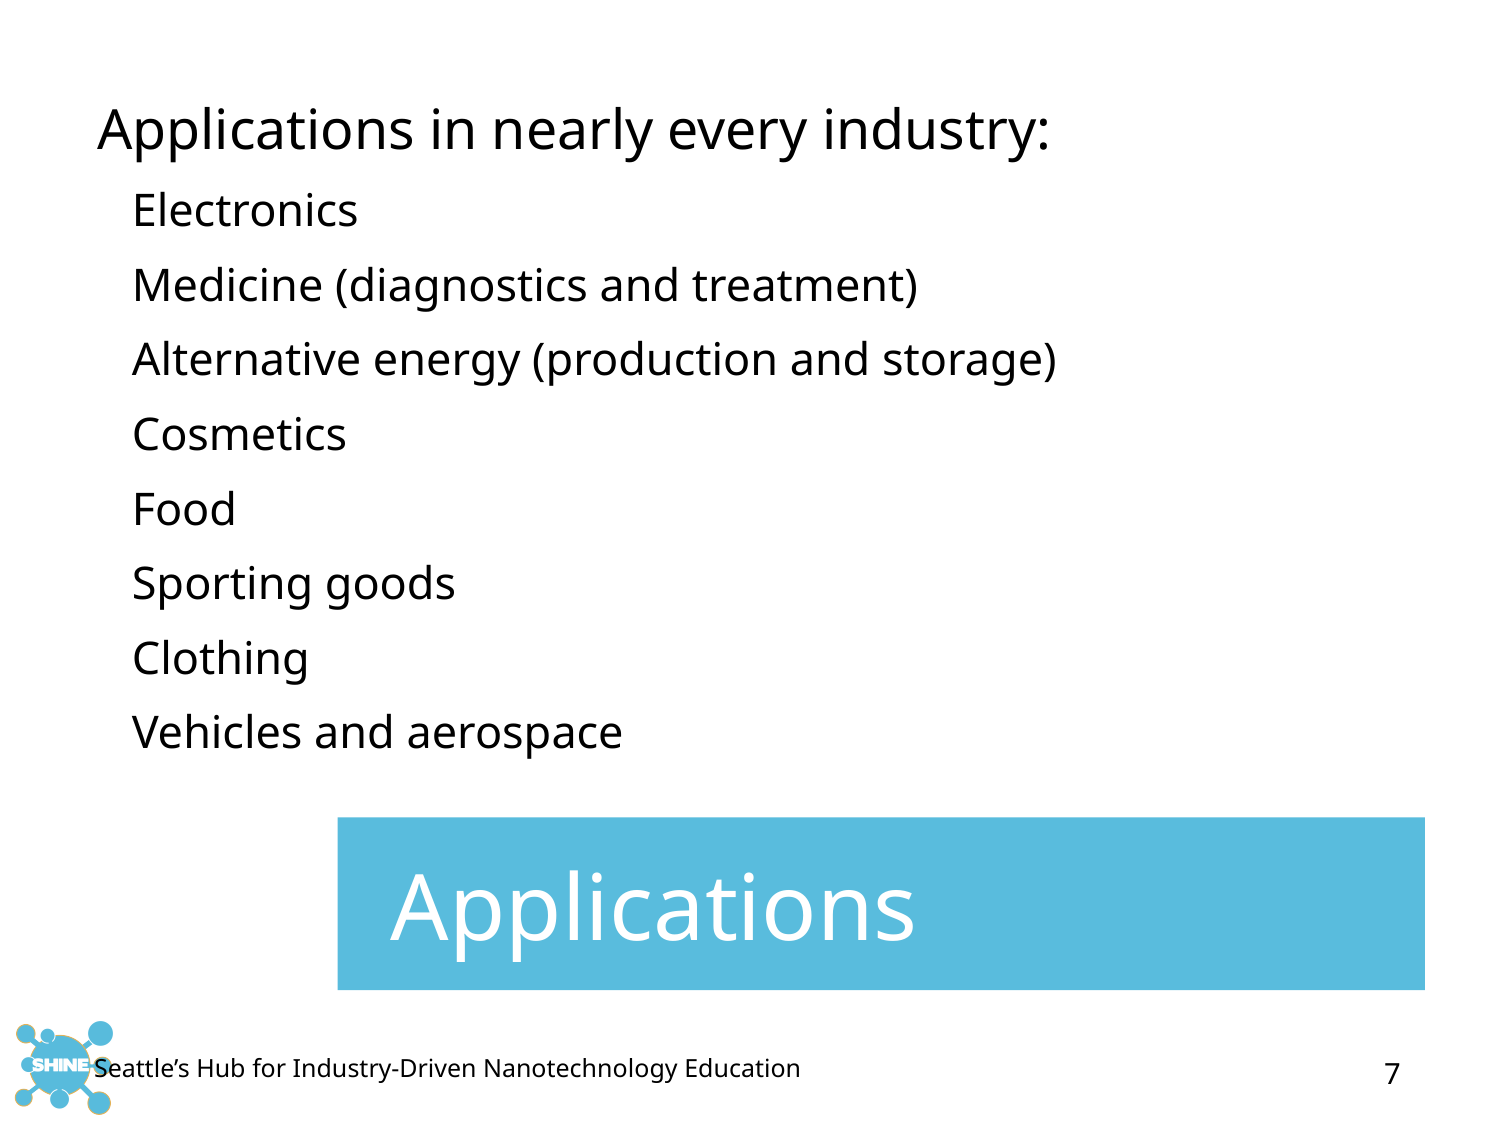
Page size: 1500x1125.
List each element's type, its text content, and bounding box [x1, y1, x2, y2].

title Applications [337, 817, 1425, 991]
text_box 7 [1369, 1040, 1445, 1100]
picture [12, 1020, 116, 1115]
list Applications in nearly every industry: Electronics Medicine (diagnostics and treatment) Alternative energy (production and storage) Cosmetics Food Sporting goods Clothing Vehicles and aerospace [82, 86, 1425, 774]
